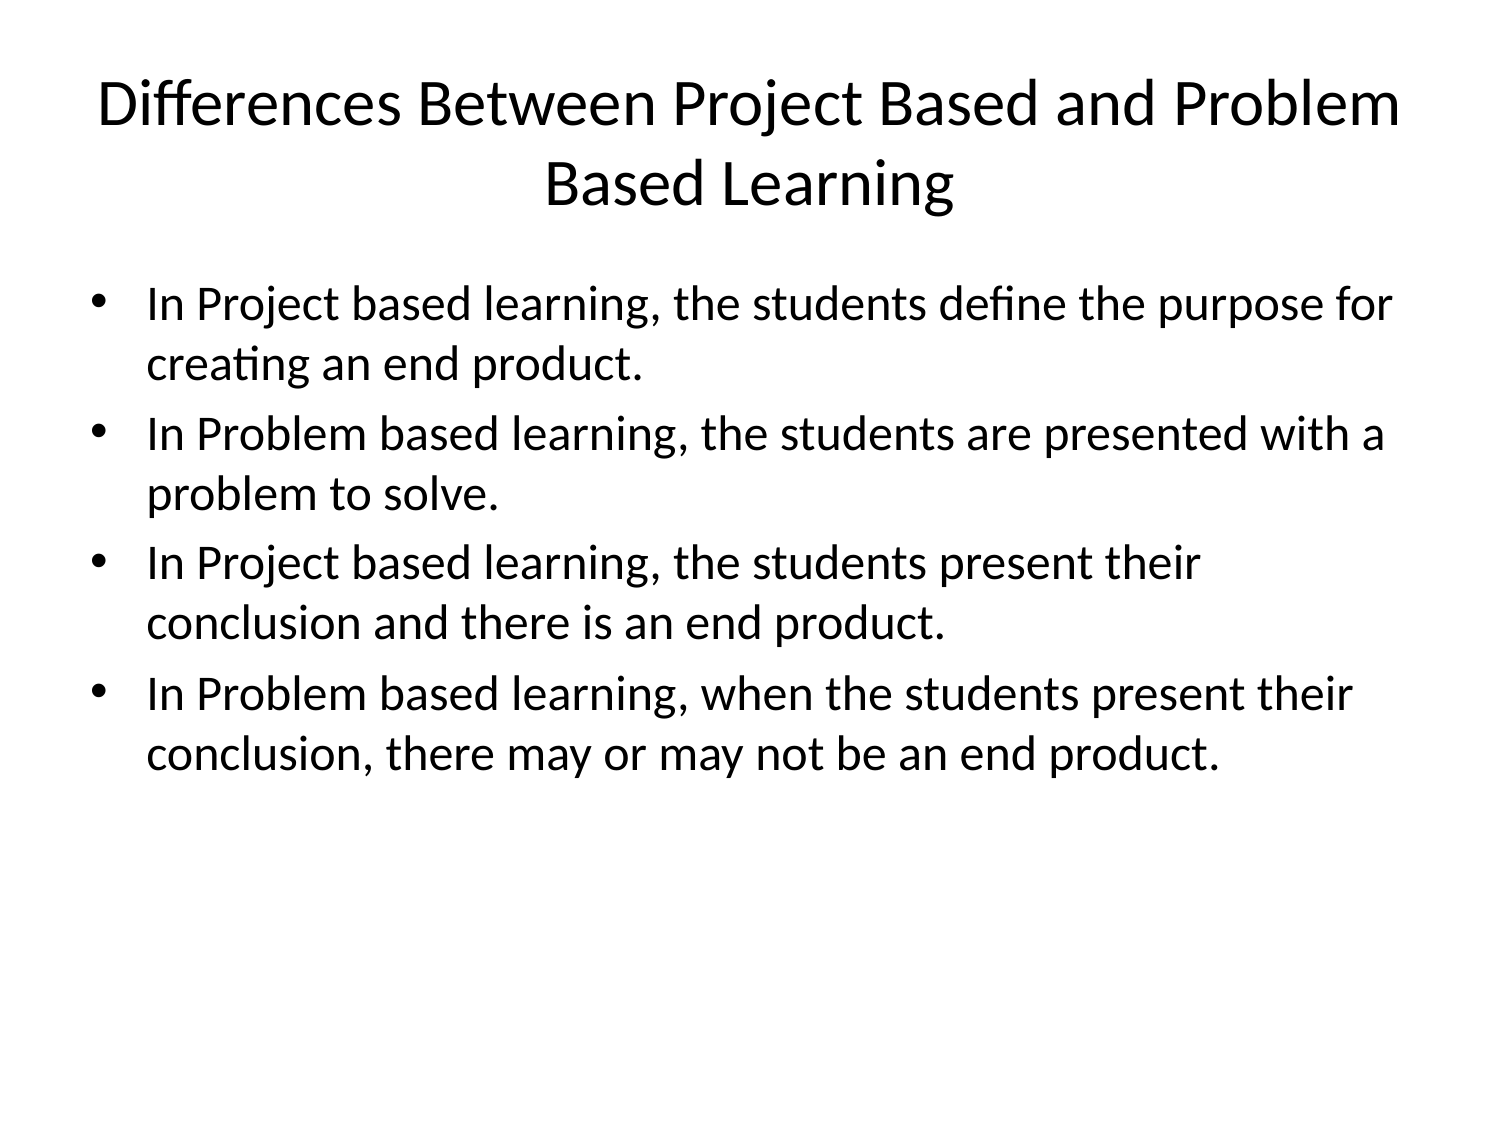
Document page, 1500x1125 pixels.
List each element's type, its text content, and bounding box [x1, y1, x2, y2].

title Differences Between Project Based and Problem Based Learning [74, 44, 1426, 233]
list In Project based learning, the students define the purpose for creating an end product. In Problem based learning, the students are presented with a problem to solve. In Project based learning, the students present their conclusion and there is an end product. In Problem based learning, when the students present their conclusion, there may or may not be an end product. [74, 262, 1426, 1006]
